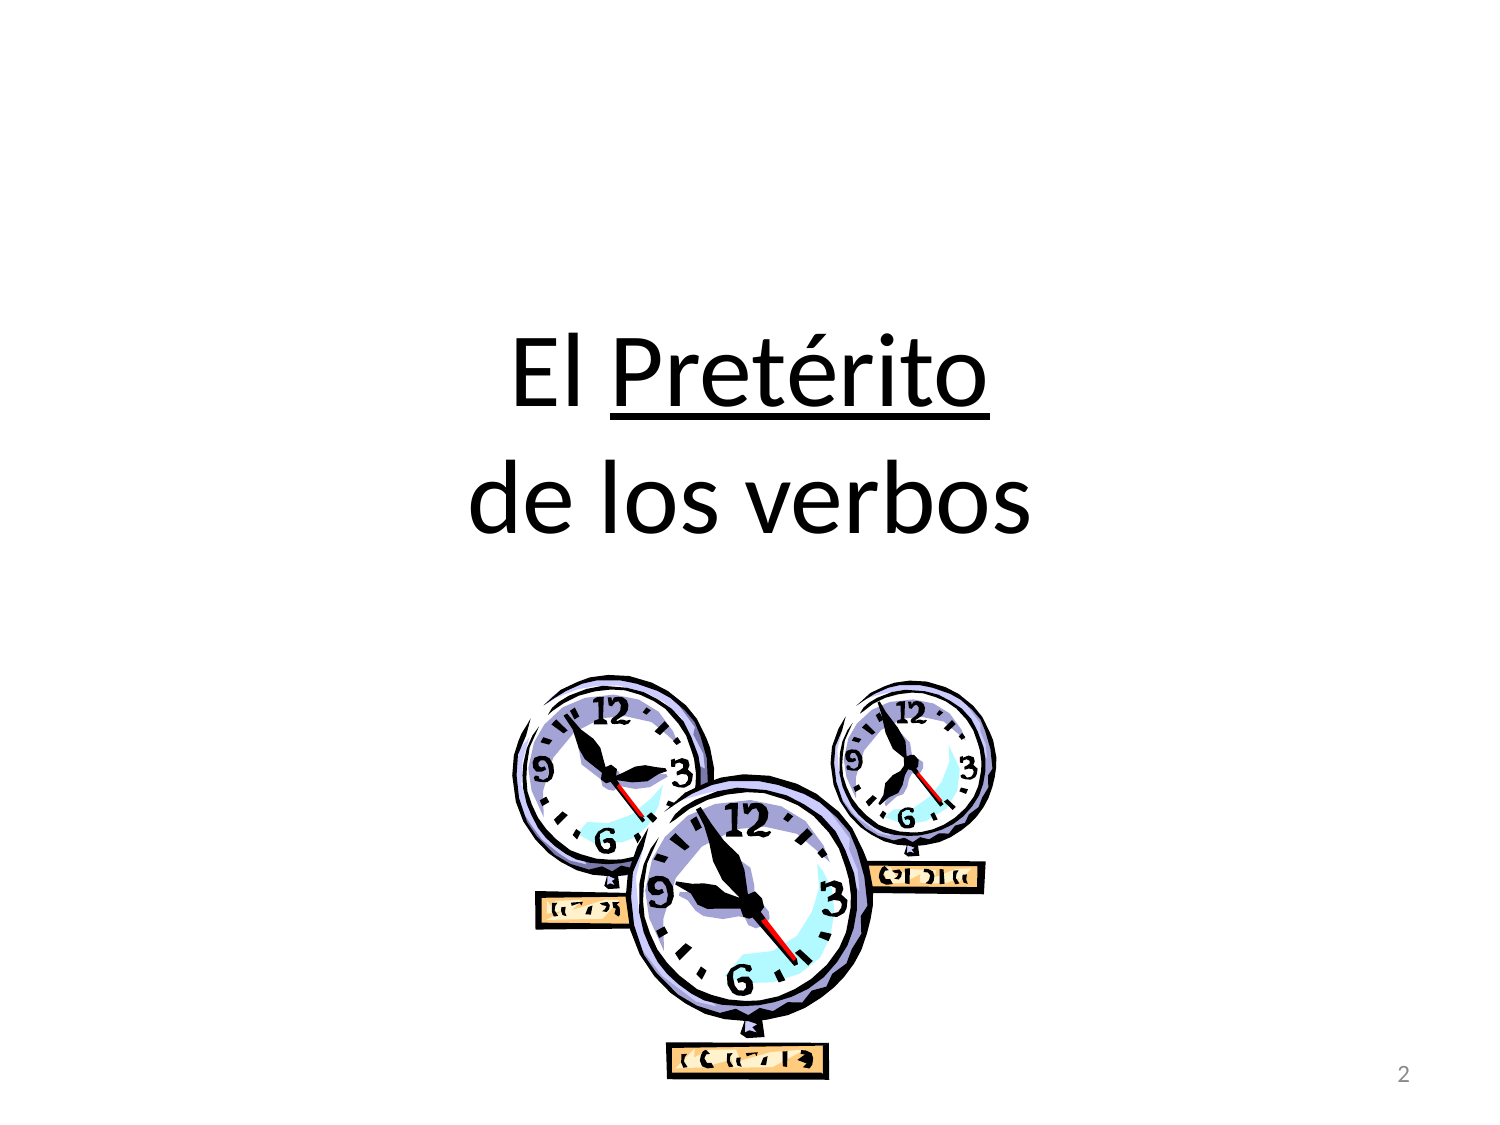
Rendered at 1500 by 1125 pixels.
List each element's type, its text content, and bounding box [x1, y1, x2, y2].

slide_number 2 [1074, 1042, 1425, 1103]
title El Pretérito de los verbos [256, 292, 1244, 563]
picture [511, 672, 1001, 1084]
